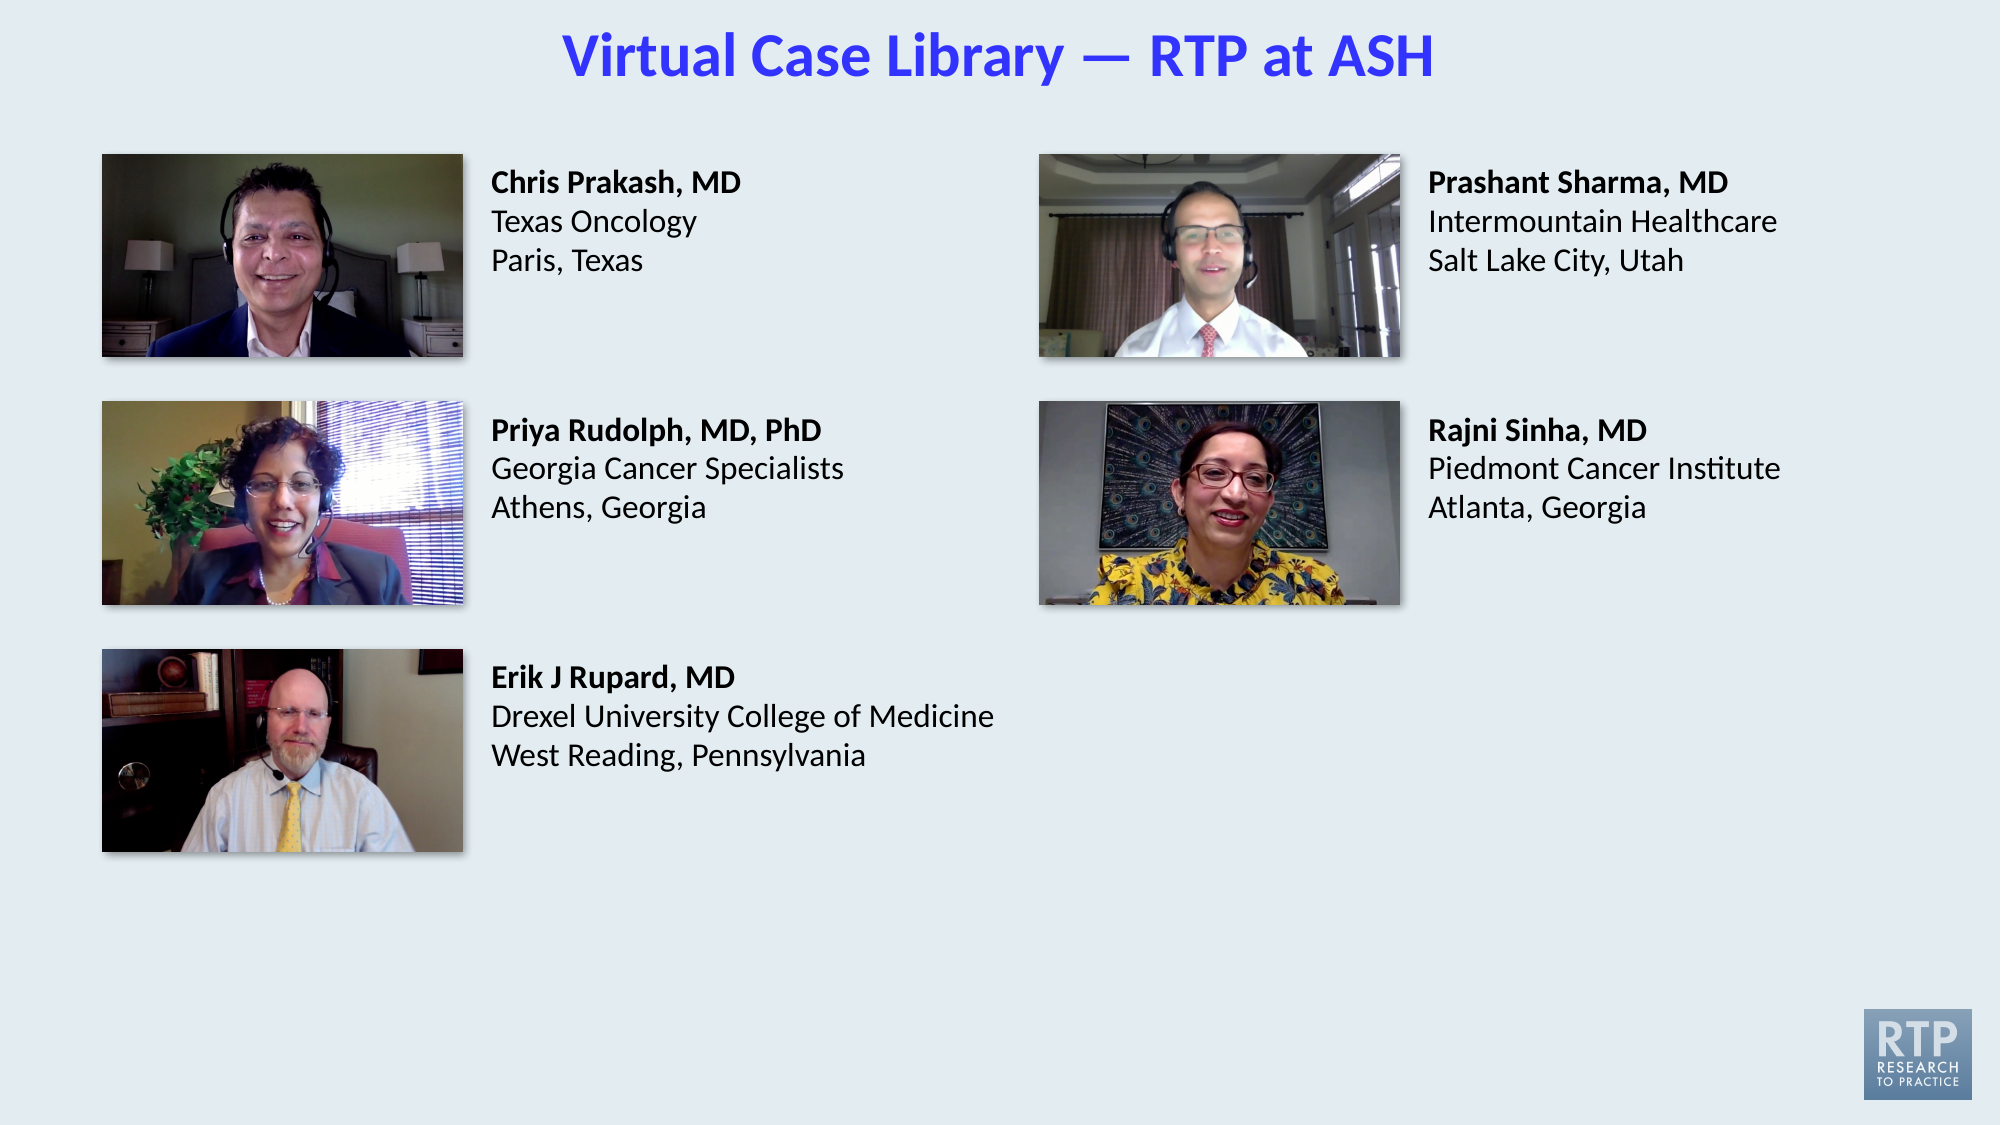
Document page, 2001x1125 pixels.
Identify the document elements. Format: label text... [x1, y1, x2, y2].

text_box Chris Prakash, MD Texas Oncology Paris, Texas [468, 154, 985, 331]
picture [101, 401, 463, 605]
picture [101, 648, 463, 852]
text_box Rajni Sinha, MD Piedmont Cancer Institute Atlanta, Georgia [1405, 401, 1862, 533]
picture [1039, 401, 1400, 605]
text_box Priya Rudolph, MD, PhD Georgia Cancer Specialists Athens, Georgia [468, 401, 985, 533]
title Virtual Case Library — RTP at ASH [149, 0, 1850, 113]
picture [1039, 153, 1400, 357]
text_box Prashant Sharma, MD Intermountain Healthcare Salt Lake City, Utah [1405, 154, 1894, 286]
picture [101, 153, 463, 357]
text_box Erik J Rupard, MD Drexel University College of Medicine West Reading, Pennsylvania [468, 649, 1083, 835]
